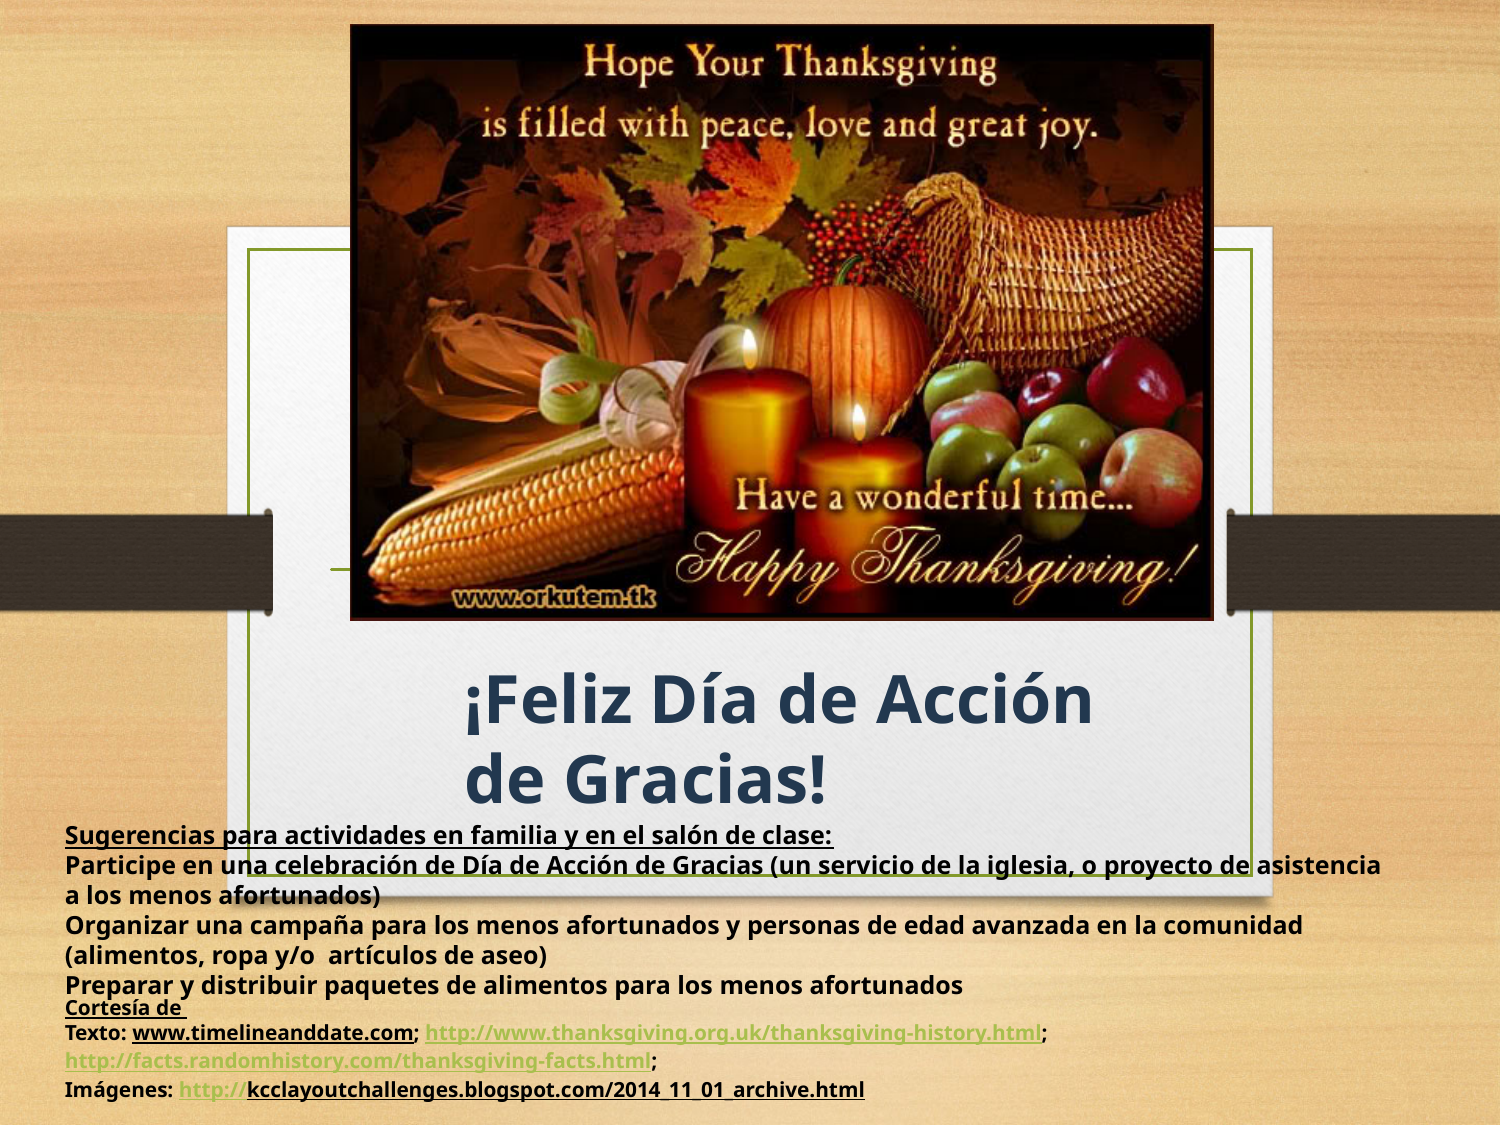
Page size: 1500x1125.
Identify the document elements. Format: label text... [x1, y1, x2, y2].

text_box ¡Feliz Día de Acción de Gracias! [449, 649, 1200, 825]
text_box Cortesía de Texto: www.timelineanddate.com; http://www.thanksgiving.org.uk/thanksgiving-history.html; http://facts.randomhistory.com/thanksgiving-facts.html; Imágenes: http://kcclayoutchallenges.blogspot.com/2014_11_01_archive.html [49, 1007, 1413, 1112]
picture [0, 0, 1500, 1125]
text_box Sugerencias para actividades en familia y en el salón de clase: Participe en una celebración de Día de Acción de Gracias (un servicio de la iglesia, o proyecto de asistencia a los menos afortunados) Organizar una campaña para los menos afortunados y personas de edad avanzada en la comunidad (alimentos, ropa y/o artículos de aseo) Preparar y distribuir paquetes de alimentos para los menos afortunados [49, 812, 1413, 1007]
